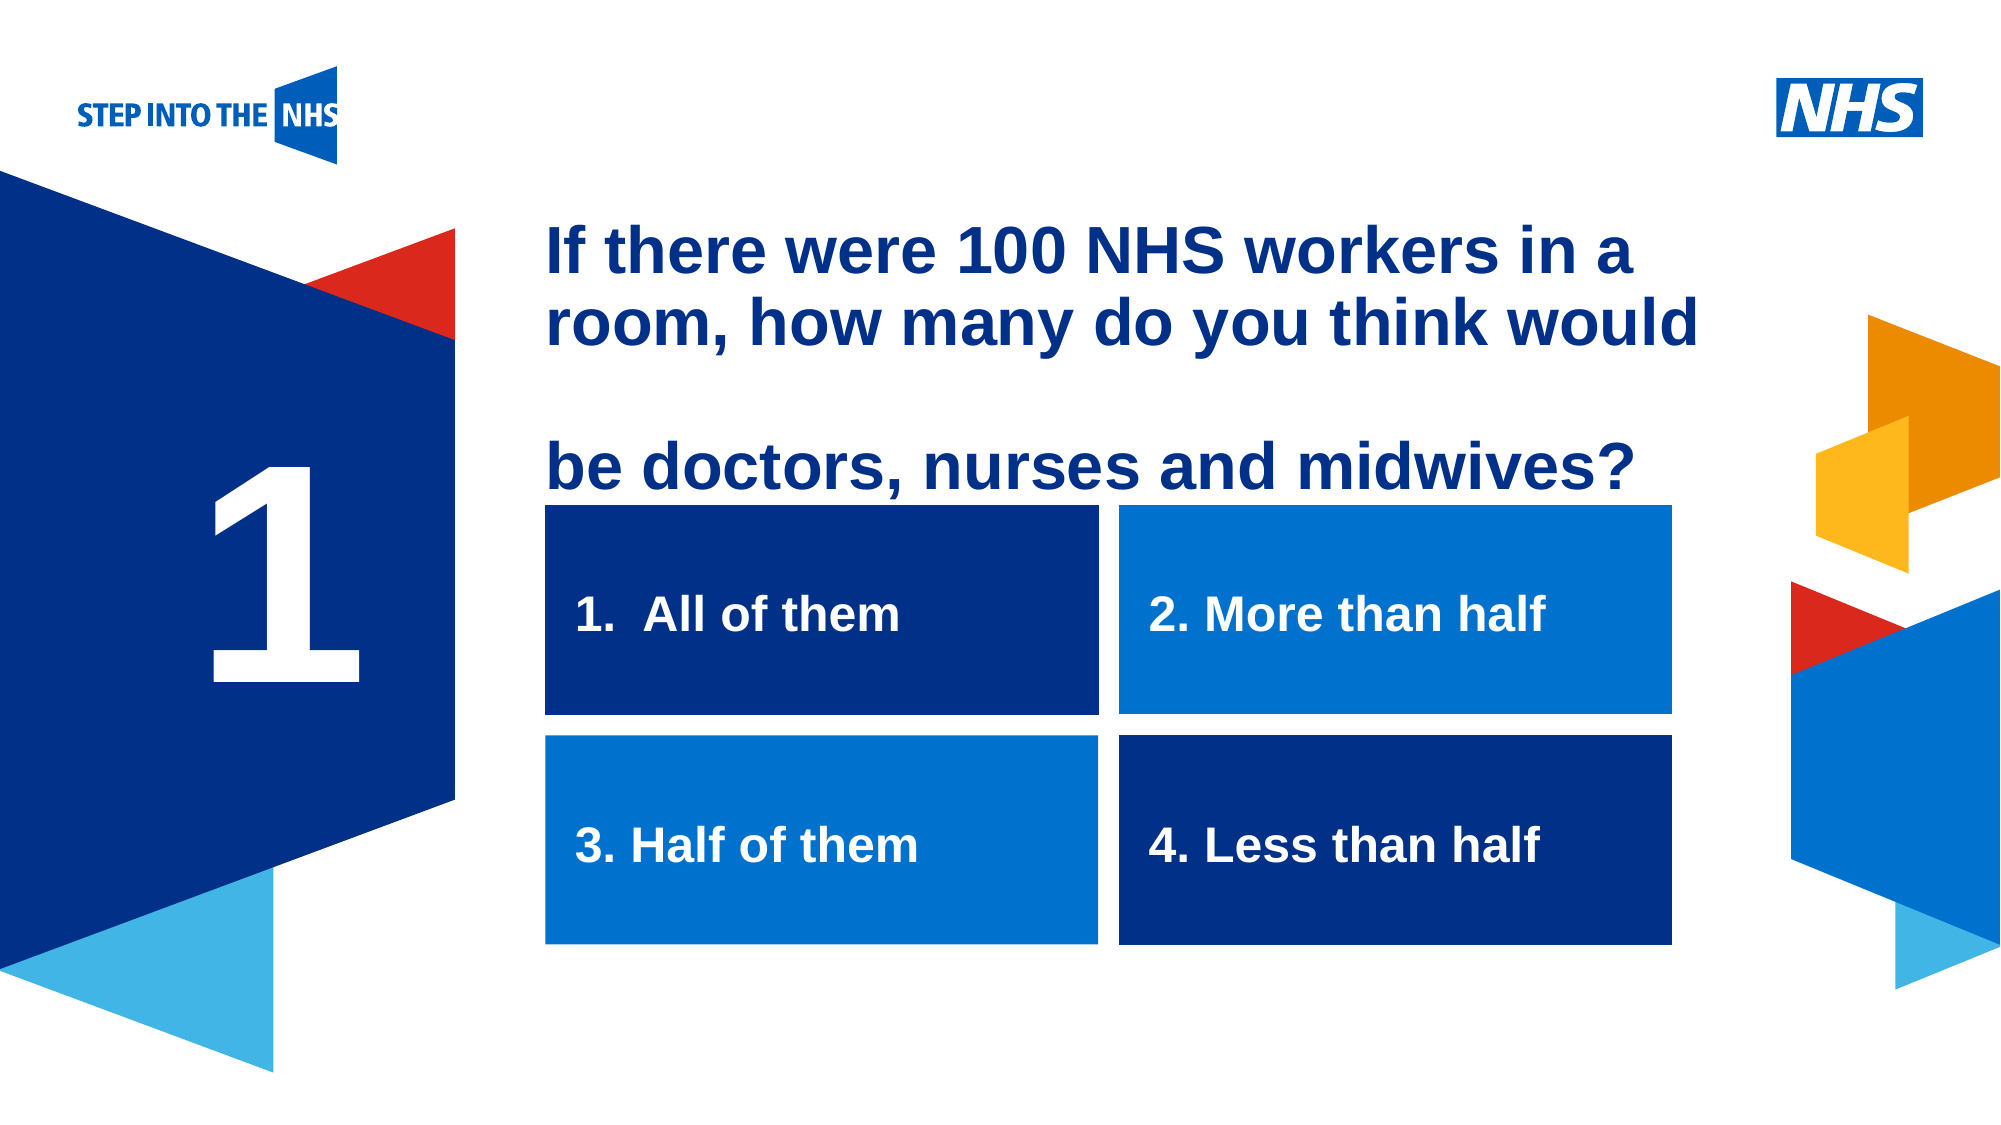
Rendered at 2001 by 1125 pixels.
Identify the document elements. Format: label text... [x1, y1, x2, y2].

text_box 1 [194, 412, 401, 713]
list 1. All of them [545, 505, 1099, 715]
text_box 4. Less than half [1119, 735, 1672, 945]
text_box 3. Half of them [545, 735, 1099, 945]
text_box 2. More than half [1119, 505, 1672, 714]
title If there were 100 NHS workers in a room, how many do you think would be doctors, nurses and midwives? [545, 216, 1703, 426]
